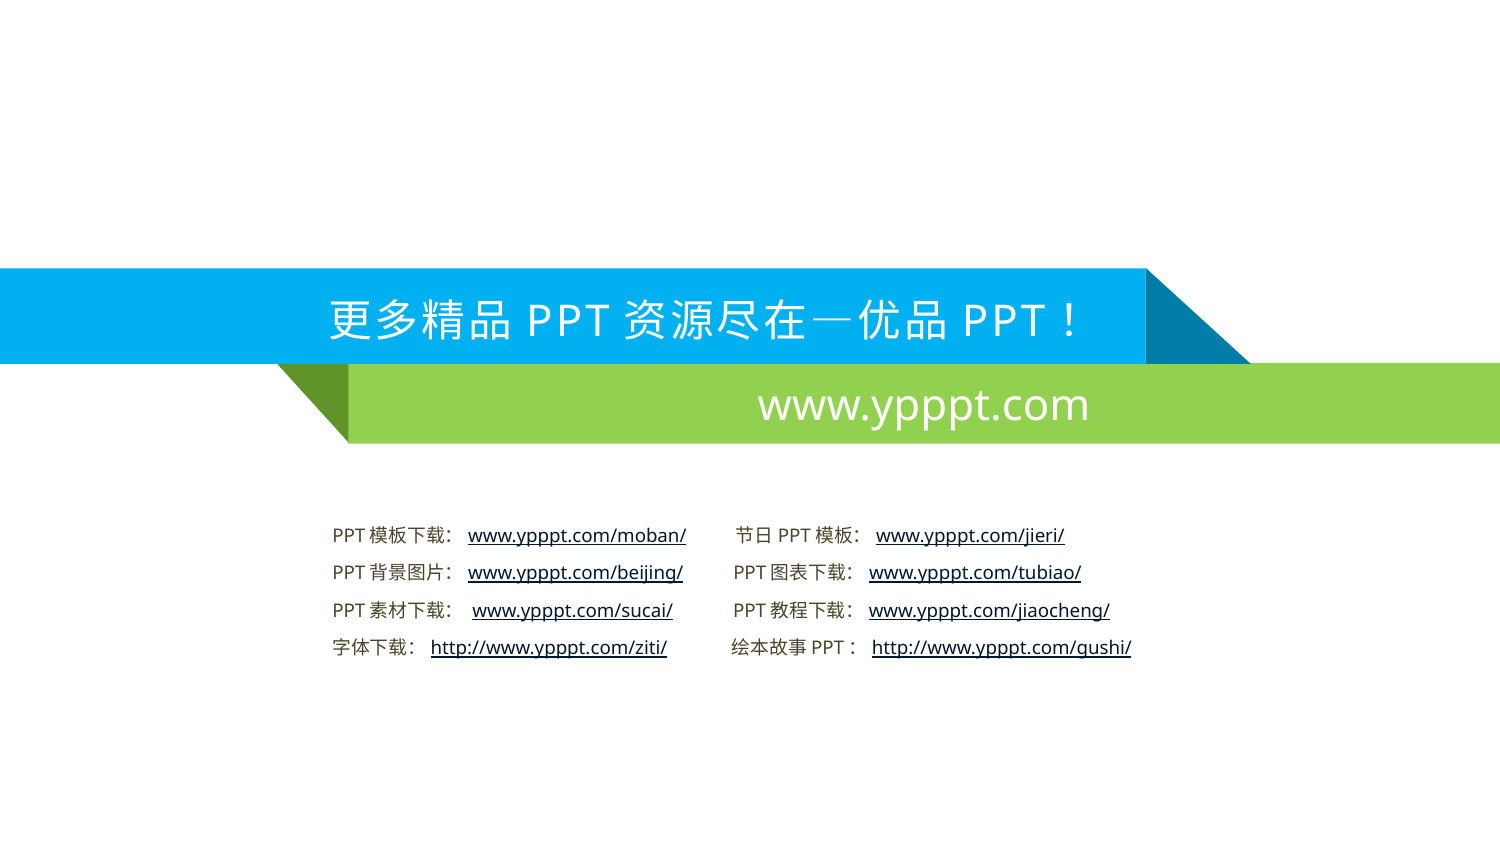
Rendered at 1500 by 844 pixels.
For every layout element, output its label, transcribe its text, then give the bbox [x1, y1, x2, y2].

text_box [1144, 265, 1254, 365]
text_box 更多精品PPT资源尽在—优品PPT！ [0, 267, 1144, 365]
text_box PPT模板下载：www.ypppt.com/moban/ 节日PPT模板：www.ypppt.com/jieri/ PPT背景图片：www.ypppt.com/beijing/ PPT图表下载：www.ypppt.com/tubiao/ PPT素材下载： www.ypppt.com/sucai/ PPT教程下载：www.ypppt.com/jiaocheng/ 字体下载：http://www.ypppt.com/ziti/ 绘本故事PPT：http://www.ypppt.com/gushi/ [317, 482, 1168, 691]
text_box www.ypppt.com [347, 362, 1500, 445]
text_box [276, 365, 347, 443]
